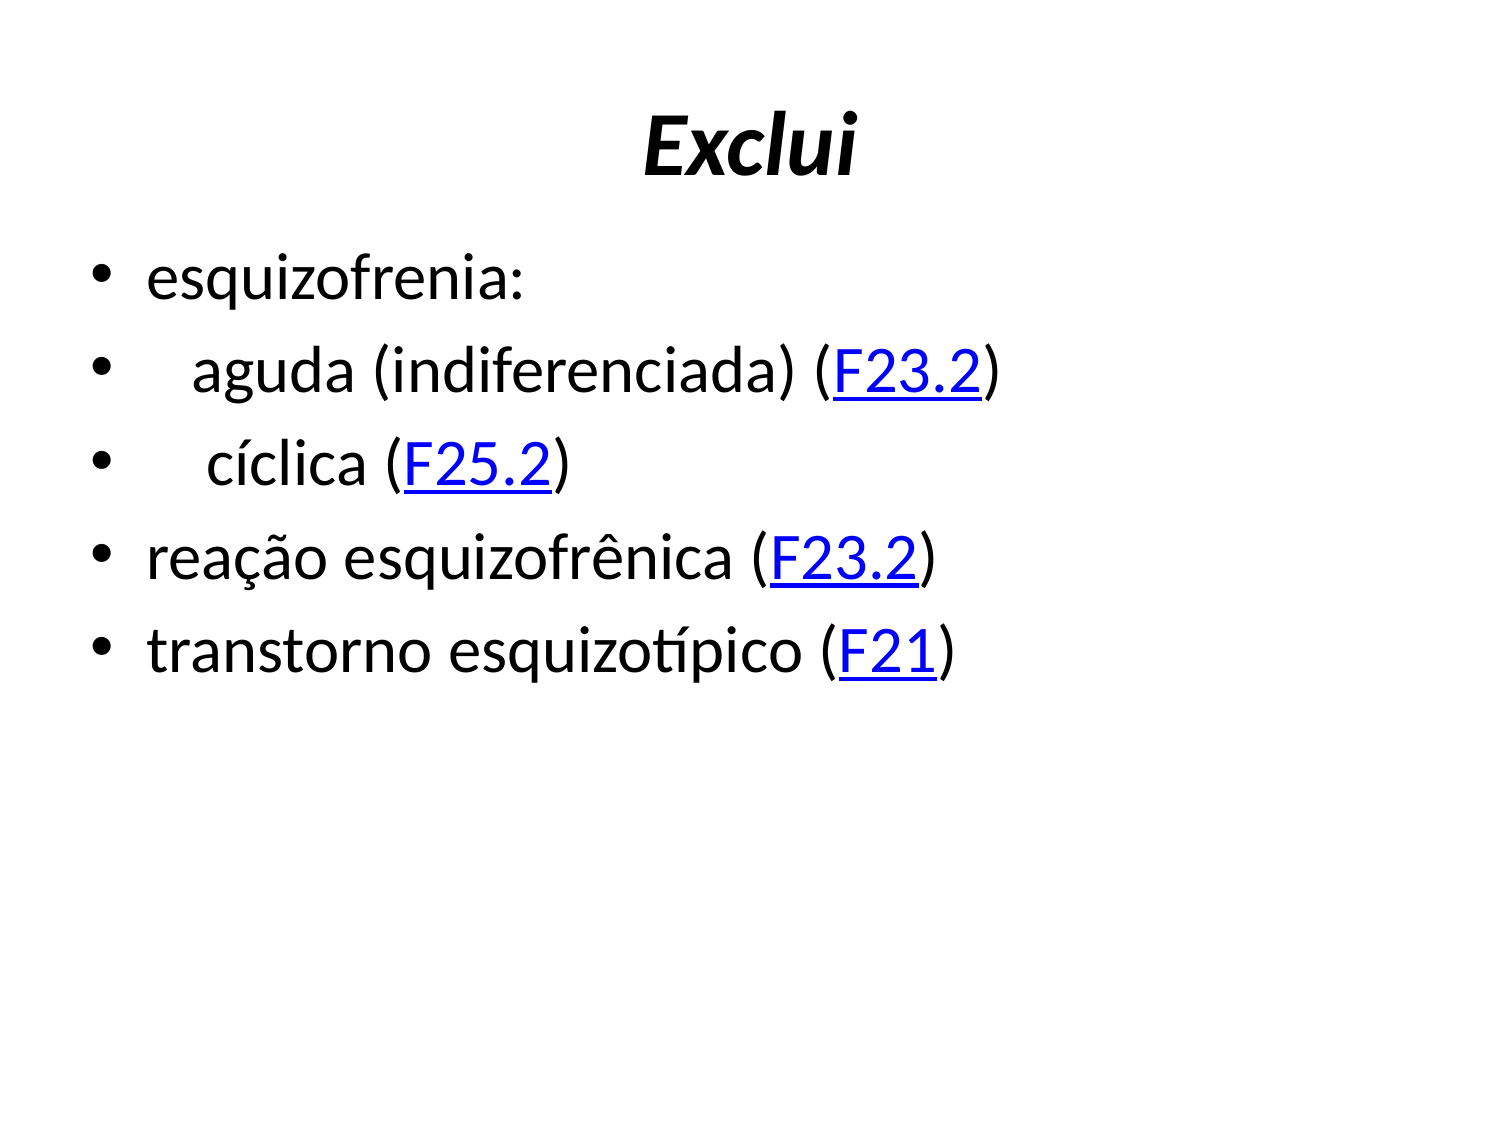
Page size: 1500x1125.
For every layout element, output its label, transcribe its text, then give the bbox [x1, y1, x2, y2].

title Exclui [75, 45, 1425, 224]
list esquizofrenia: aguda (indiferenciada) (F23.2) cíclica (F25.2) reação esquizofrênica (F23.2) transtorno esquizotípico (F21) [75, 224, 1425, 1038]
